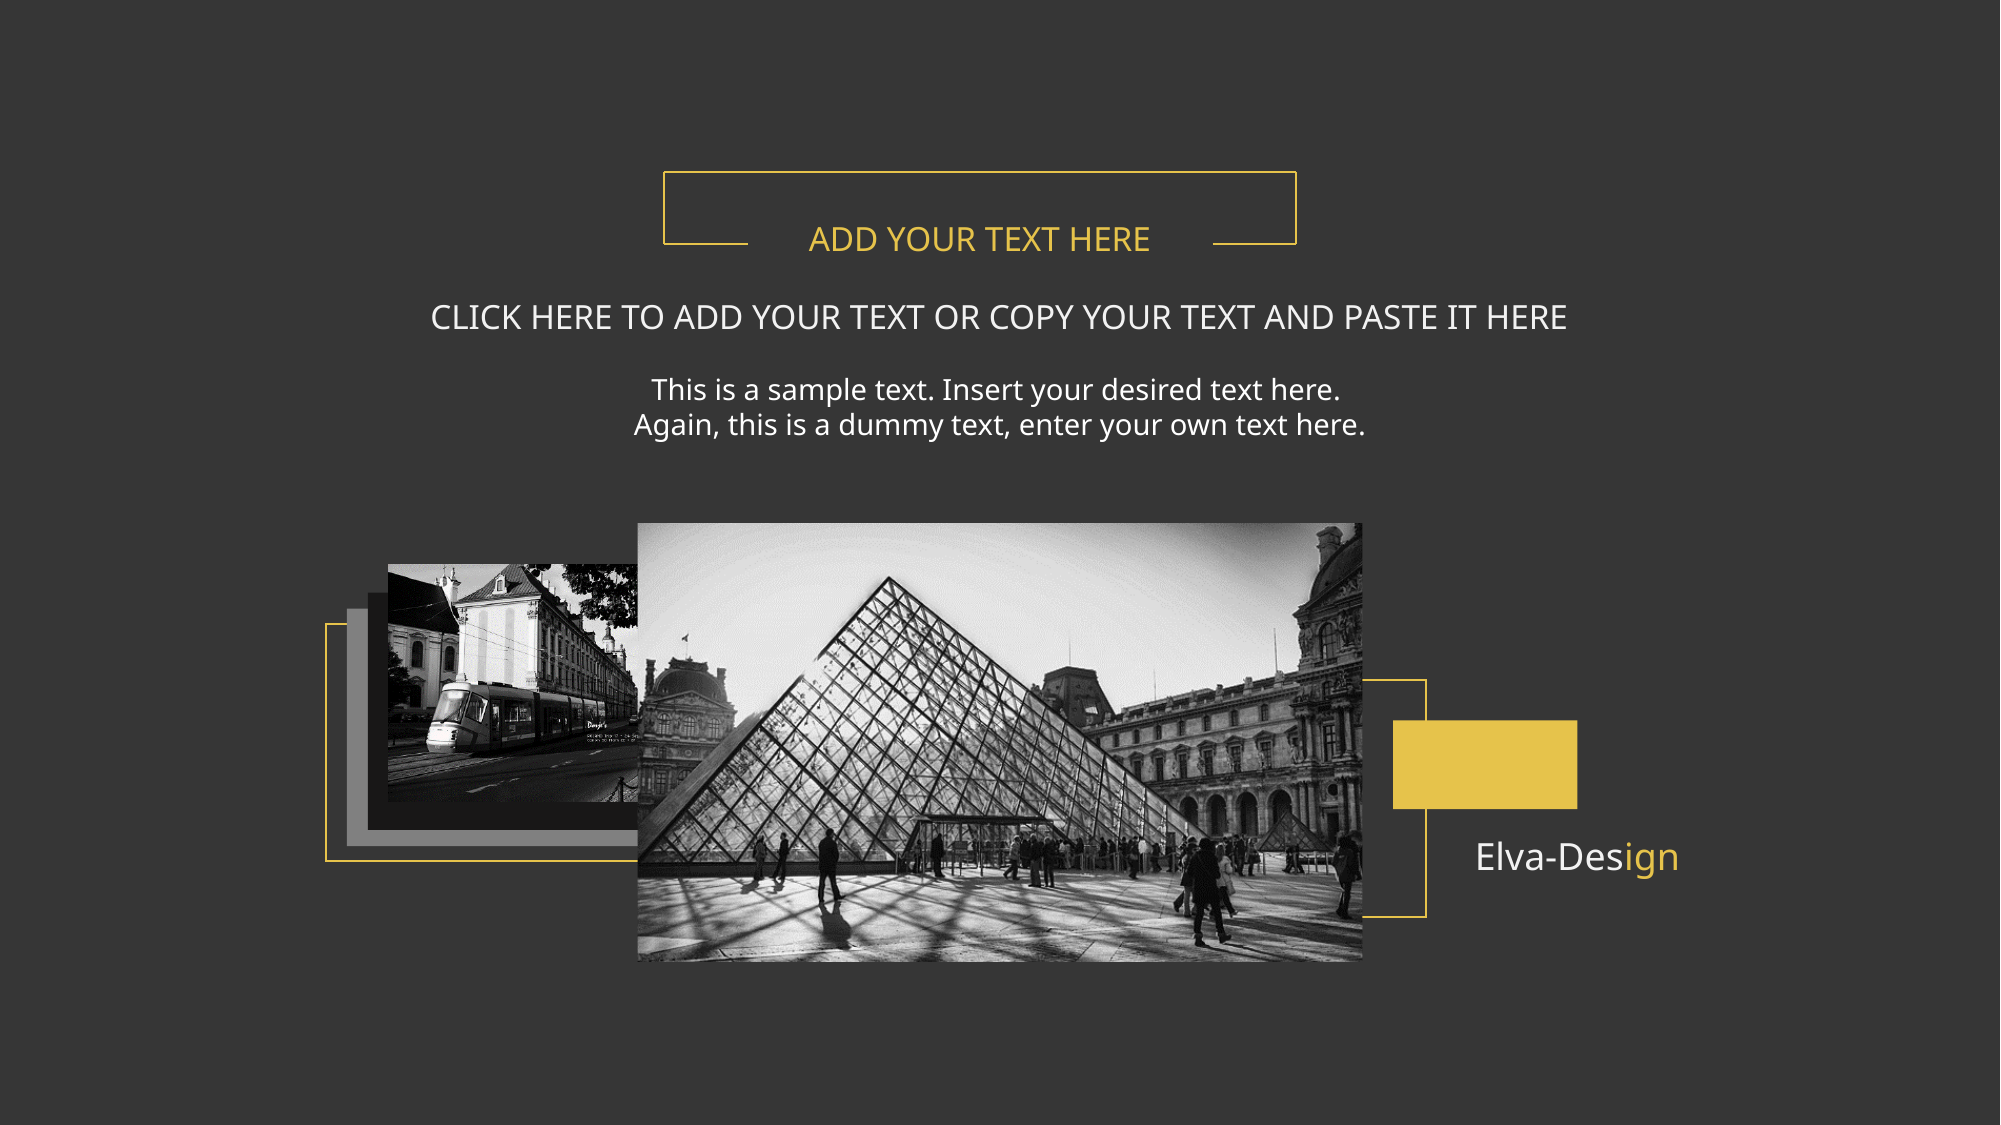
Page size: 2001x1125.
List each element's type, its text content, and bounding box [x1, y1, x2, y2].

text_box [1363, 679, 1427, 918]
text_box CLICK HERE TO ADD YOUR TEXT OR COPY YOUR TEXT AND PASTE IT HERE [228, 288, 1772, 344]
text_box [367, 591, 637, 831]
text_box Elva-Design [1422, 825, 1733, 886]
text_box This is a sample text. Insert your desired text here. Again, this is a dummy text, enter your own text here. [479, 363, 1521, 449]
text_box [1392, 719, 1578, 810]
text_box [346, 608, 637, 847]
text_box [664, 171, 1296, 244]
picture [388, 523, 1363, 962]
text_box [325, 623, 637, 862]
text_box ADD YOUR TEXT HERE [709, 244, 1251, 265]
